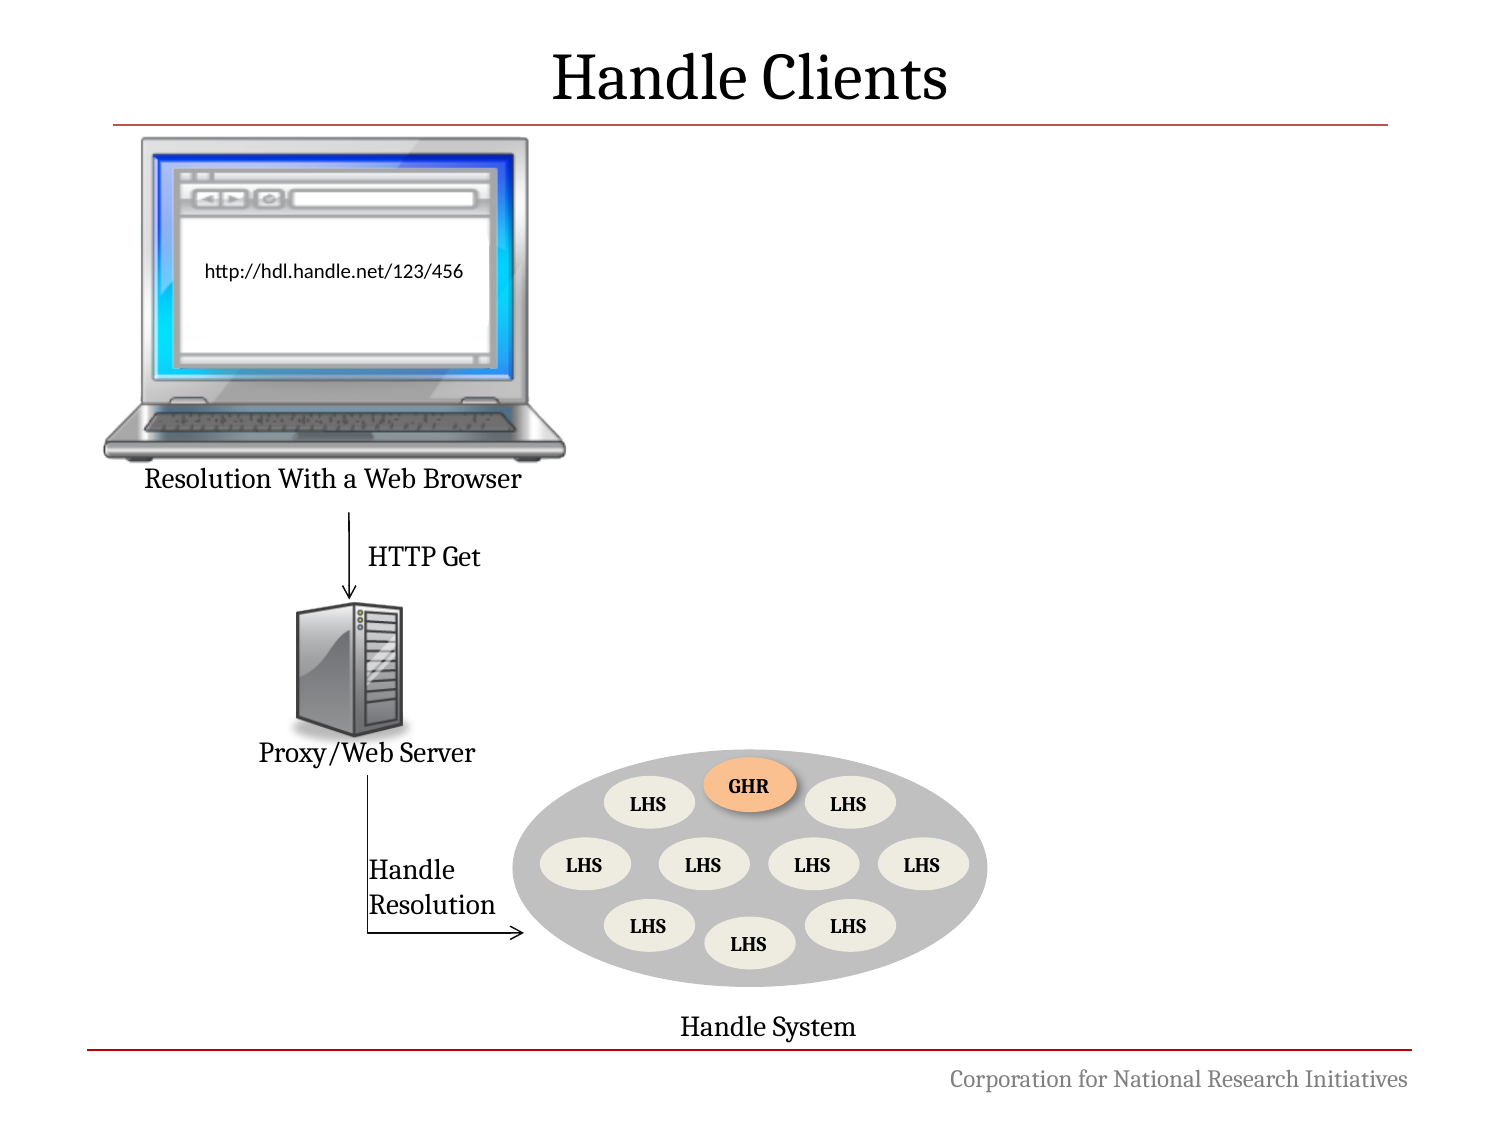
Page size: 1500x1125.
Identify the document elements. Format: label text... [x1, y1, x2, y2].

text_box Handle Clients [74, 24, 1425, 150]
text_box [349, 775, 525, 934]
text_box Handle System [665, 999, 872, 1050]
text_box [236, 547, 501, 777]
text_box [512, 749, 988, 988]
picture [87, 49, 576, 538]
